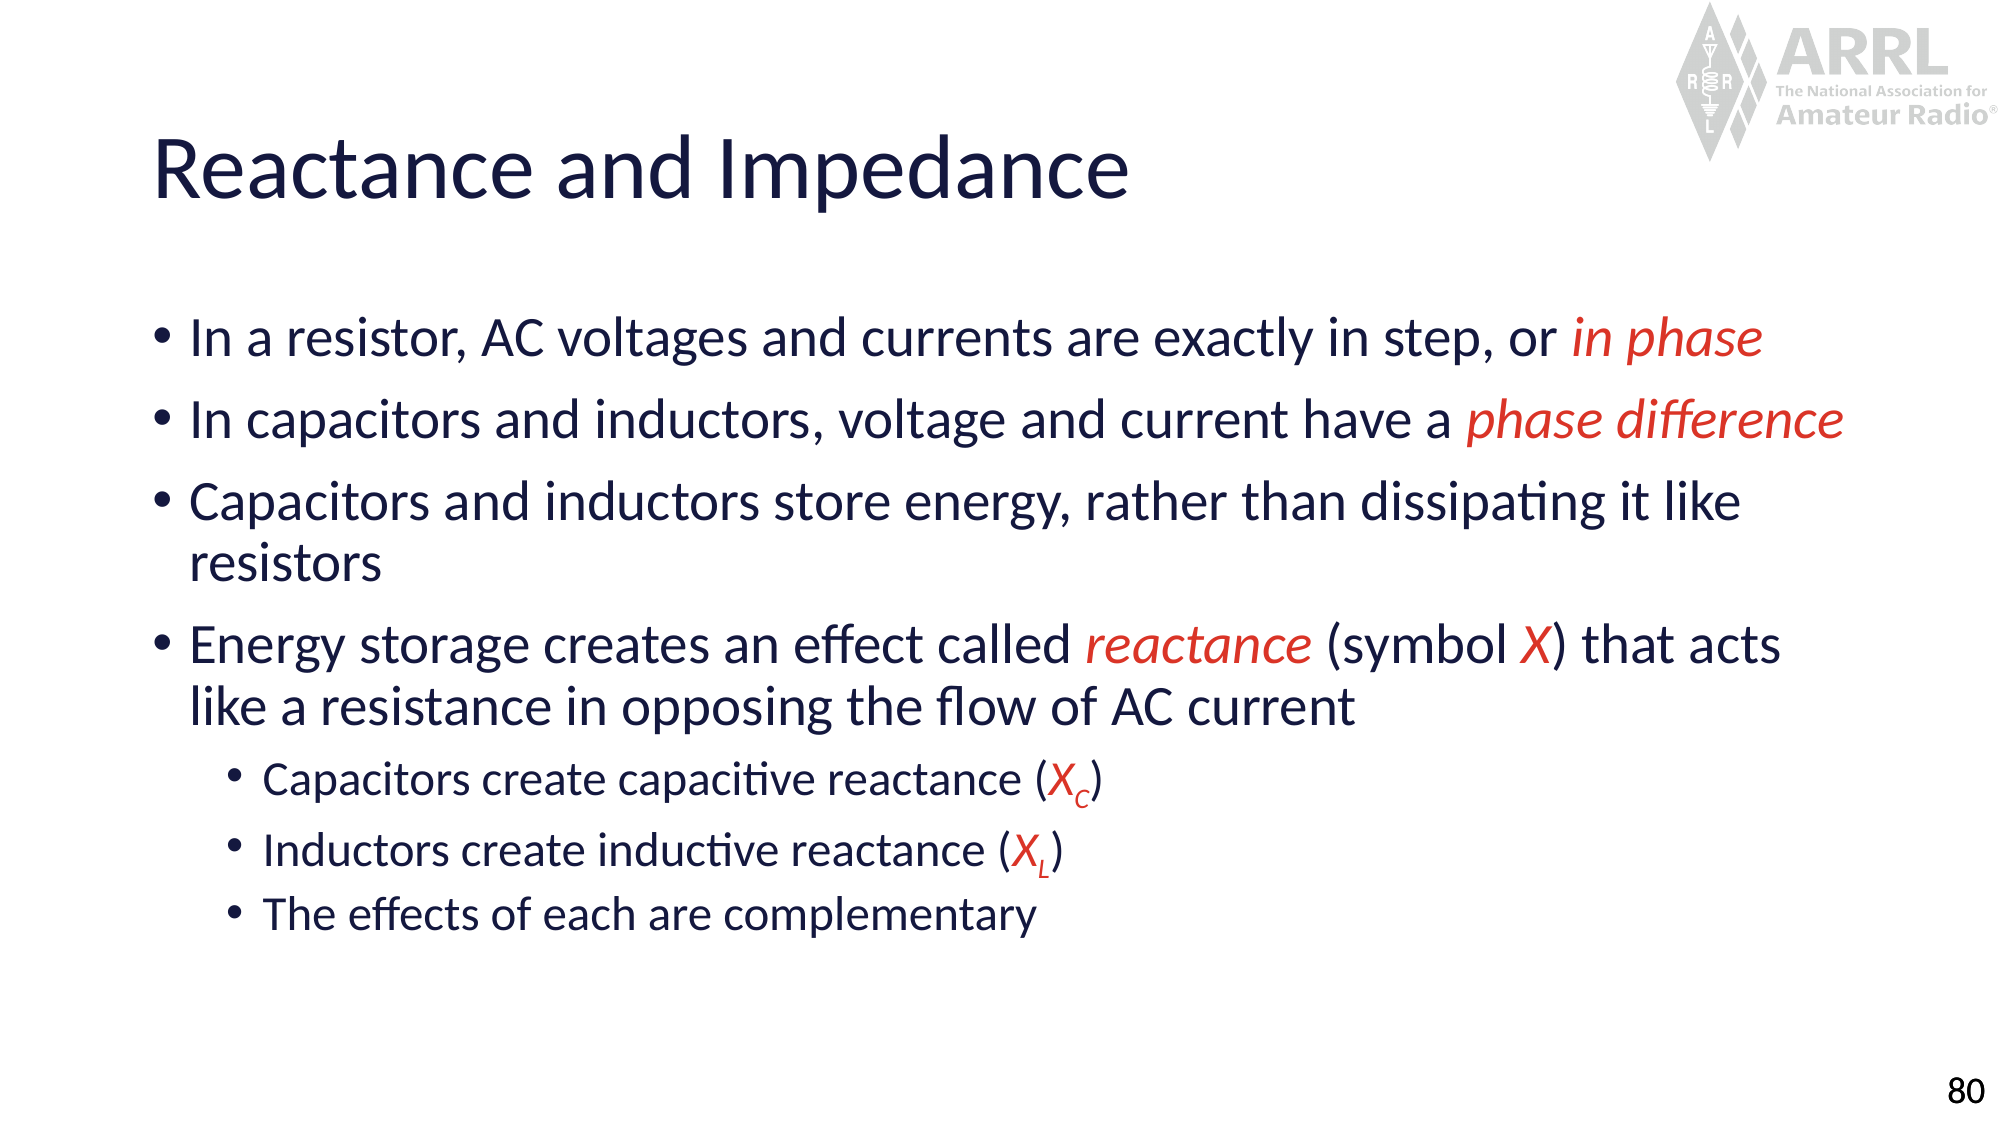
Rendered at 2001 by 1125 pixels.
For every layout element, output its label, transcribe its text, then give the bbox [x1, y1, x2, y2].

title Reactance and Impedance [137, 59, 1863, 278]
picture [1674, 0, 2000, 164]
list In a resistor, AC voltages and currents are exactly in step, or in phase In capacitors and inductors, voltage and current have a phase difference Capacitors and inductors store energy, rather than dissipating it like resistors Energy storage creates an effect called reactance (symbol X) that acts like a resistance in opposing the flow of AC current Capacitors create capacitive reactance (XC) Inductors create inductive reactance (XL) The effects of each are complementary [137, 299, 1863, 1014]
